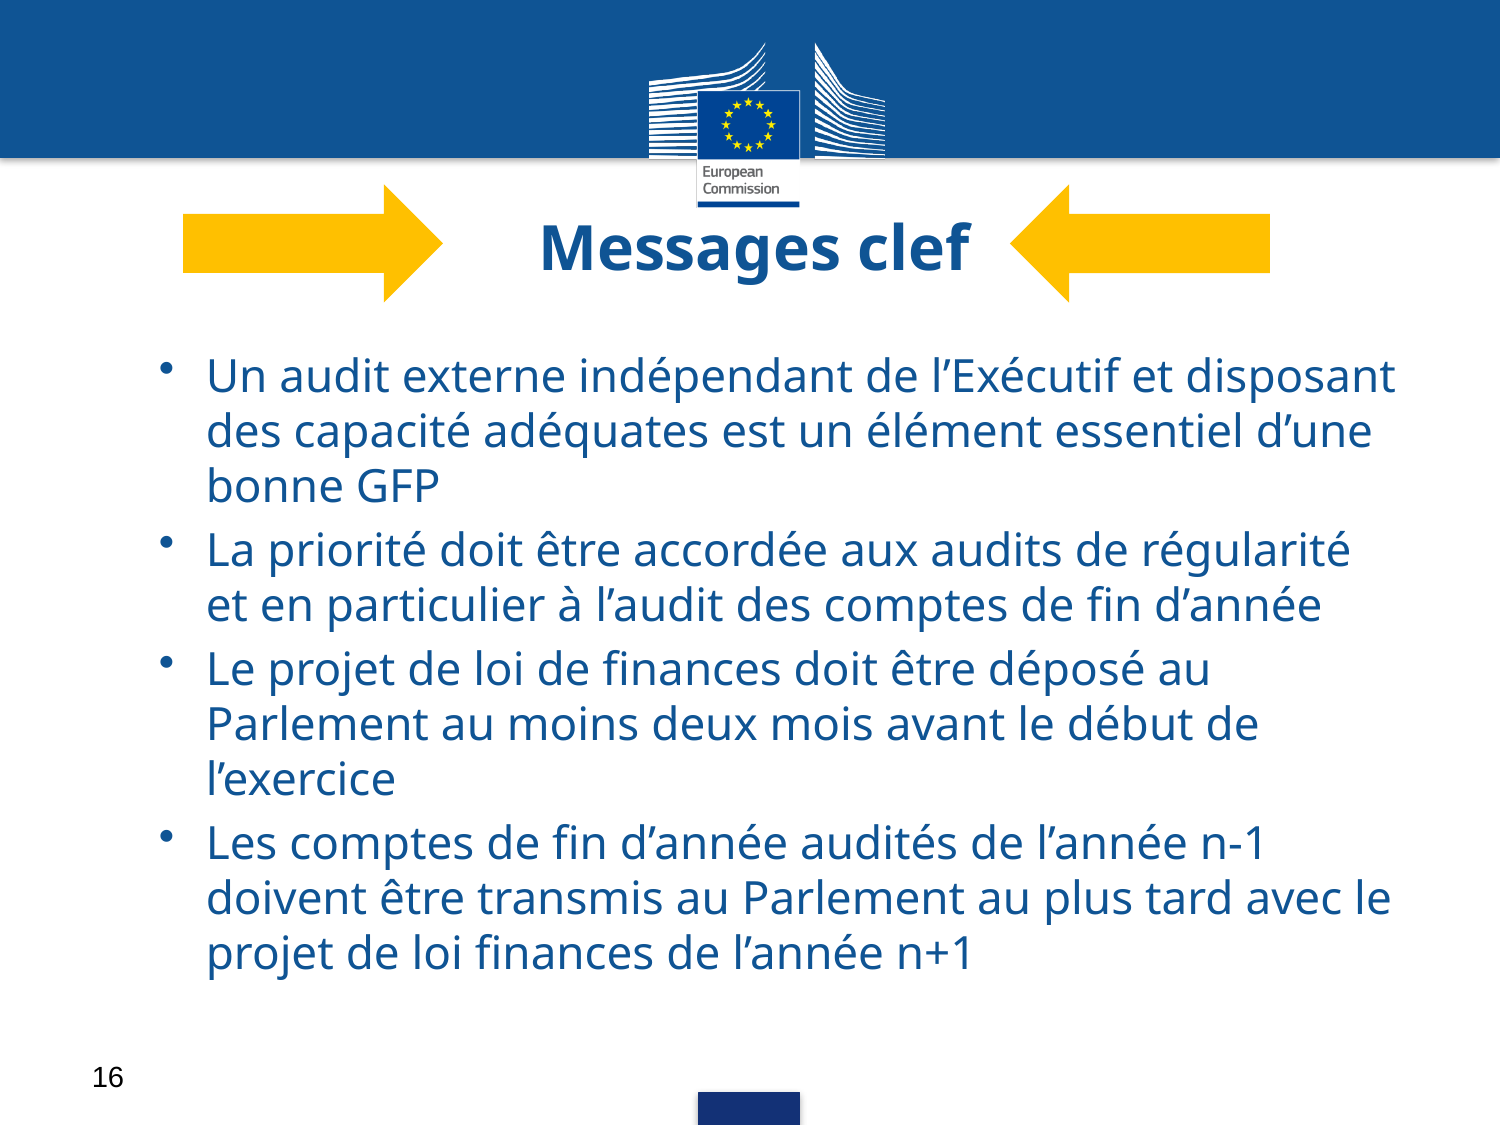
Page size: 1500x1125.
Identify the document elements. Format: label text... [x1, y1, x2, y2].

slide_number 16 [76, 1022, 553, 1102]
text_box [183, 184, 443, 303]
title Messages clef [314, 151, 1500, 340]
list Un audit externe indépendant de l’Exécutif et disposant des capacité adéquates est un élément essentiel d’une bonne GFP La priorité doit être accordée aux audits de régularité et en particulier à l’audit des comptes de fin d’année Le projet de loi de finances doit être déposé au Parlement au moins deux mois avant le début de l’exercice Les comptes de fin d’année audités de l’année n-1 doivent être transmis au Parlement au plus tard avec le projet de loi finances de l’année n+1 [68, 338, 1420, 1025]
picture [649, 42, 885, 151]
text_box [1009, 184, 1270, 303]
